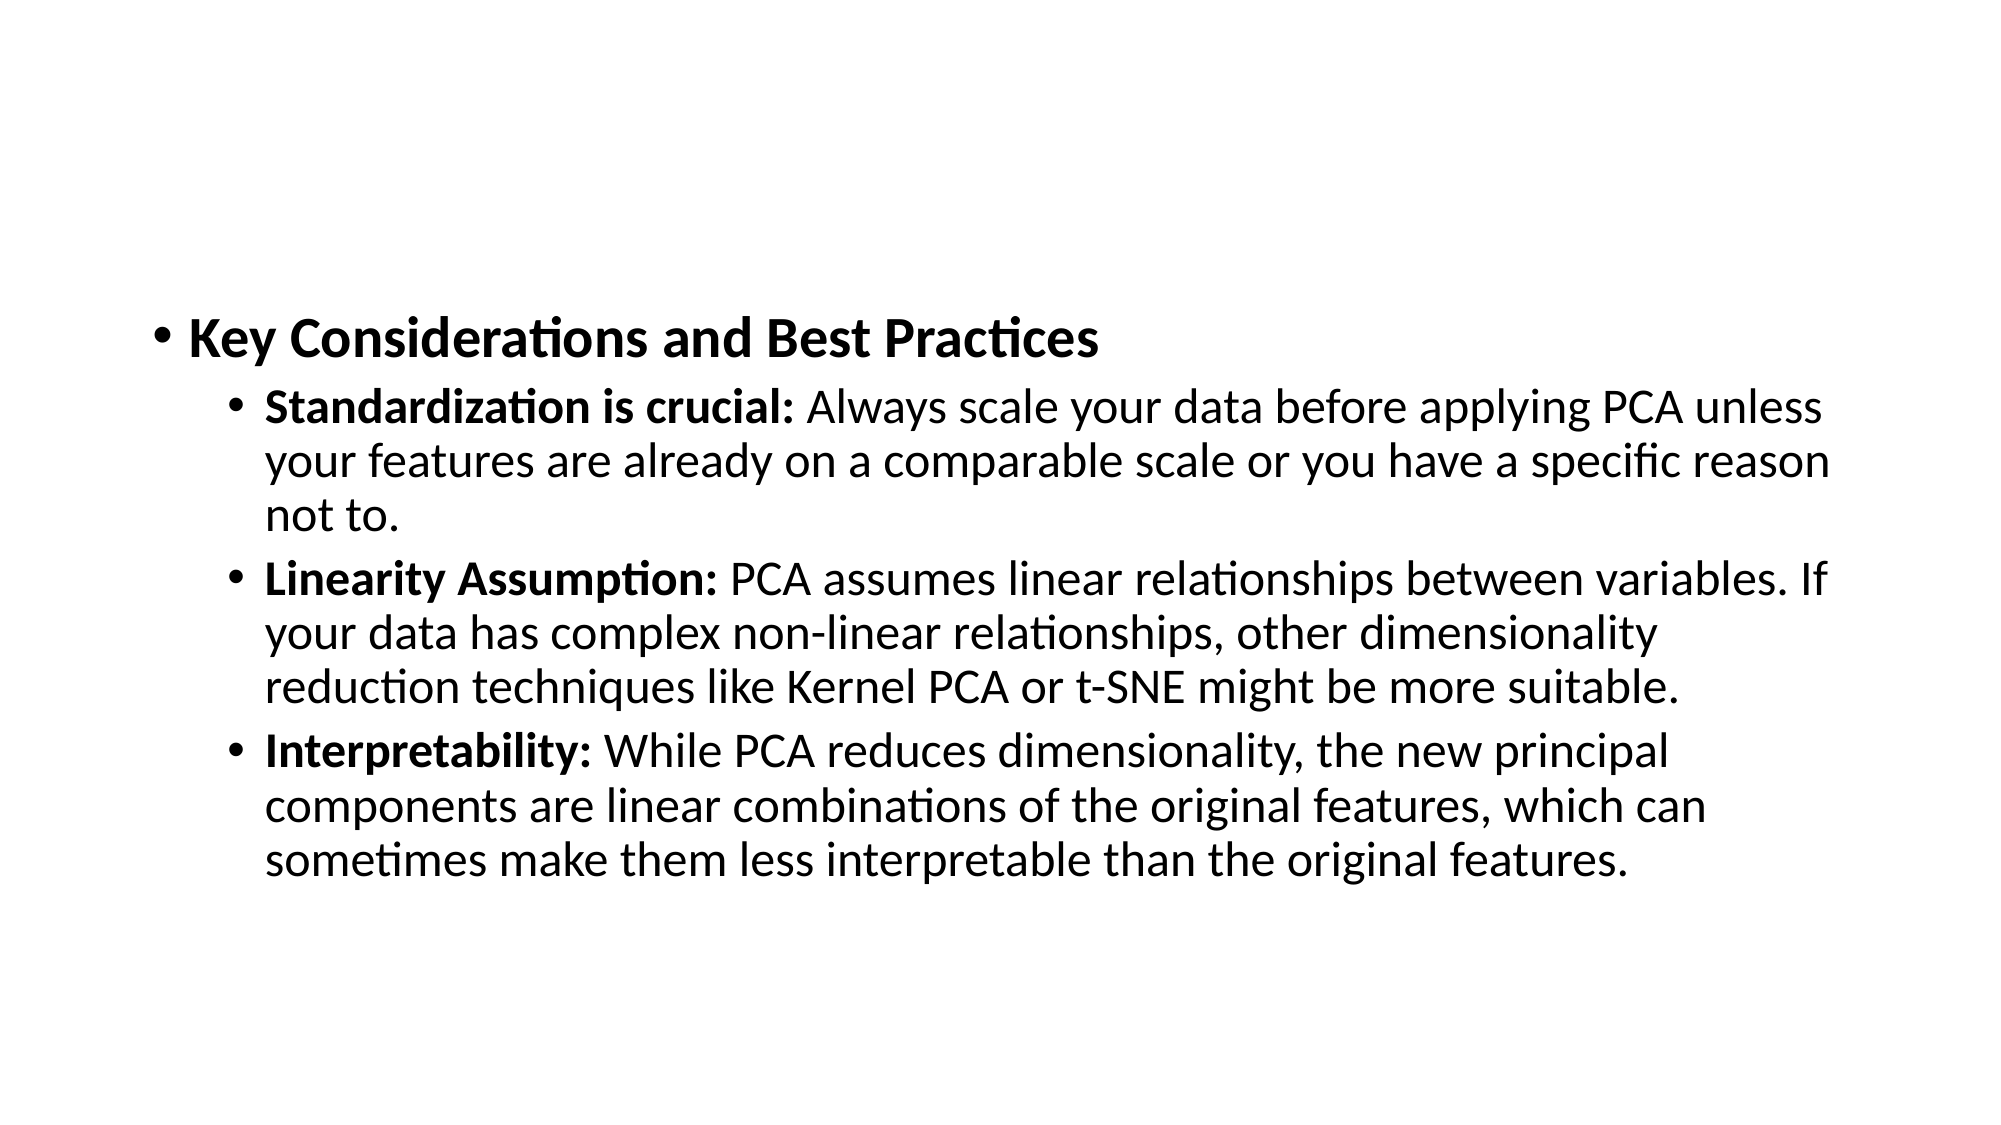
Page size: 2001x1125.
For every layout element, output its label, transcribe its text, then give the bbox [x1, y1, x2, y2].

list Key Considerations and Best Practices Standardization is crucial: Always scale your data before applying PCA unless your features are already on a comparable scale or you have a specific reason not to. Linearity Assumption: PCA assumes linear relationships between variables. If your data has complex non-linear relationships, other dimensionality reduction techniques like Kernel PCA or t-SNE might be more suitable. Interpretability: While PCA reduces dimensionality, the new principal components are linear combinations of the original features, which can sometimes make them less interpretable than the original features. [137, 299, 1863, 1014]
